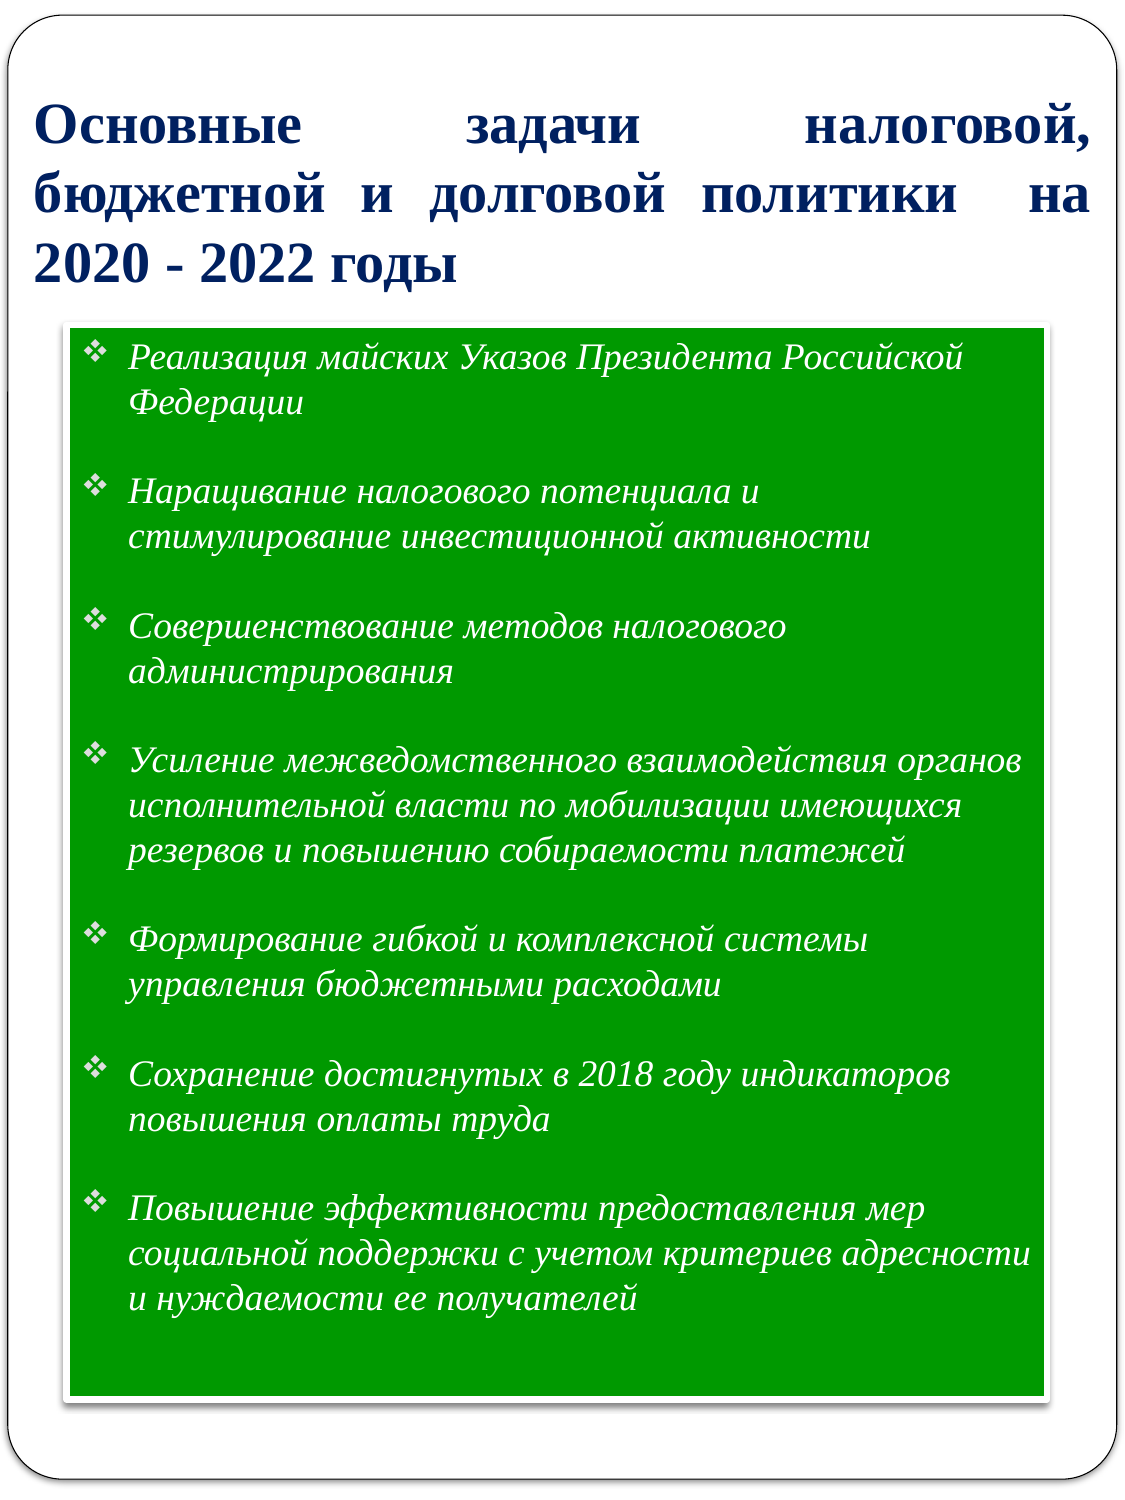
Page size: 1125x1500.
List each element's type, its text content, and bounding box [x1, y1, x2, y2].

list Реализация майских Указов Президента Российской Федерации Наращивание налогового потенциала и стимулирование инвестиционной активности Совершенствование методов налогового администрирования Усиление межведомственного взаимодействия органов исполнительной власти по мобилизации имеющихся резервов и повышению собираемости платежей Формирование гибкой и комплексной системы управления бюджетными расходами Сохранение достигнутых в 2018 году индикаторов повышения оплаты труда Повышение эффективности предоставления мер социальной поддержки с учетом критериев адресности и нуждаемости ее получателей [63, 322, 1050, 1403]
title Основные задачи налоговой, бюджетной и долговой политики на 2020 - 2022 годы [19, 59, 1106, 310]
